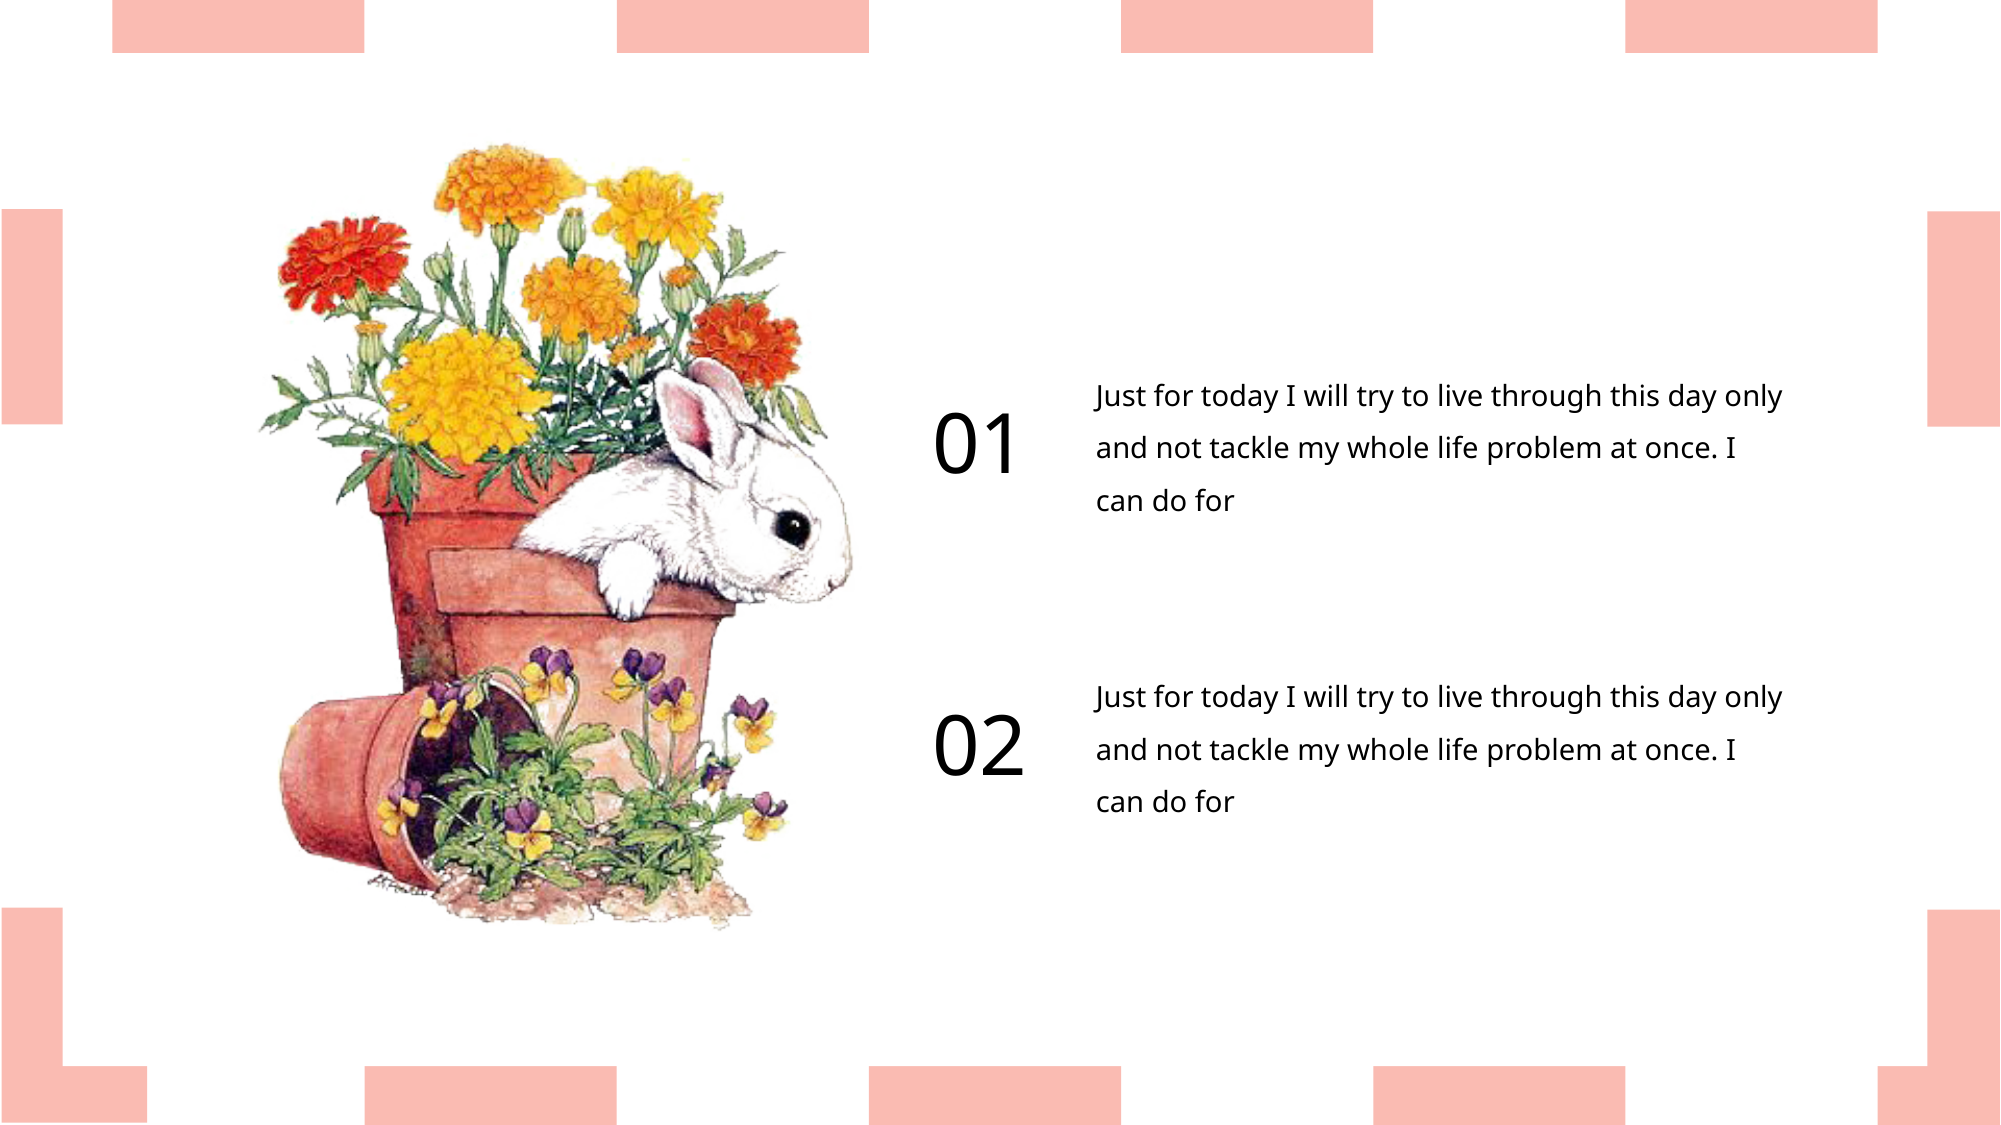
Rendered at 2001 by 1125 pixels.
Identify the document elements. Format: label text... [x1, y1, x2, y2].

text_box [1624, 0, 1879, 52]
text_box [1928, 210, 2000, 428]
text_box Just for today I will try to live through this day only and not tackle my whole life problem at once. I can do for [1091, 653, 1807, 827]
text_box [1, 208, 28, 425]
text_box [364, 1067, 618, 1125]
text_box [1372, 1067, 1626, 1125]
text_box [1877, 909, 2000, 1125]
text_box [1091, 52, 1928, 1067]
text_box [868, 1067, 1122, 1125]
picture [28, 4, 1091, 1067]
text_box [111, 0, 366, 4]
text_box [1, 907, 148, 1124]
text_box [1120, 0, 1374, 52]
text_box [616, 0, 870, 4]
text_box Just for today I will try to live through this day only and not tackle my whole life problem at once. I can do for [1091, 352, 1807, 525]
